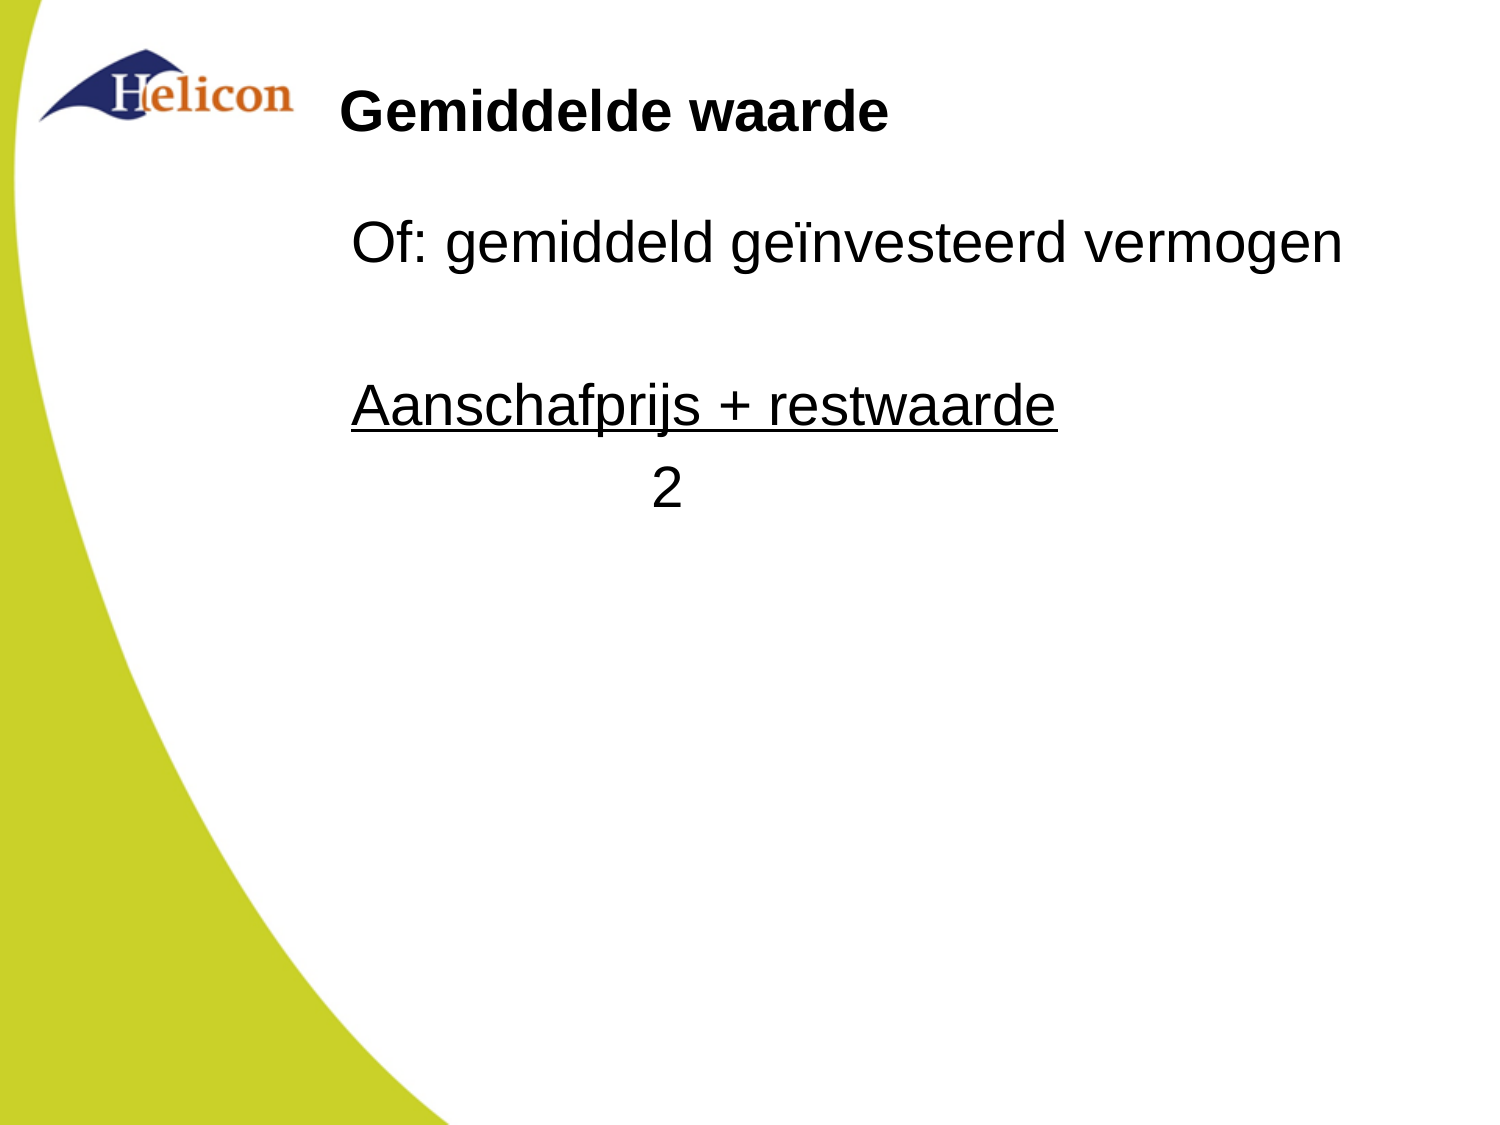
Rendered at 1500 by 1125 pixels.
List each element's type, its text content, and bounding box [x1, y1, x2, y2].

picture [0, 0, 1500, 1125]
title Gemiddelde waarde [324, 54, 1415, 161]
list Of: gemiddeld geïnvesteerd vermogen Aanschafprijs + restwaarde 2 [336, 196, 1425, 1005]
